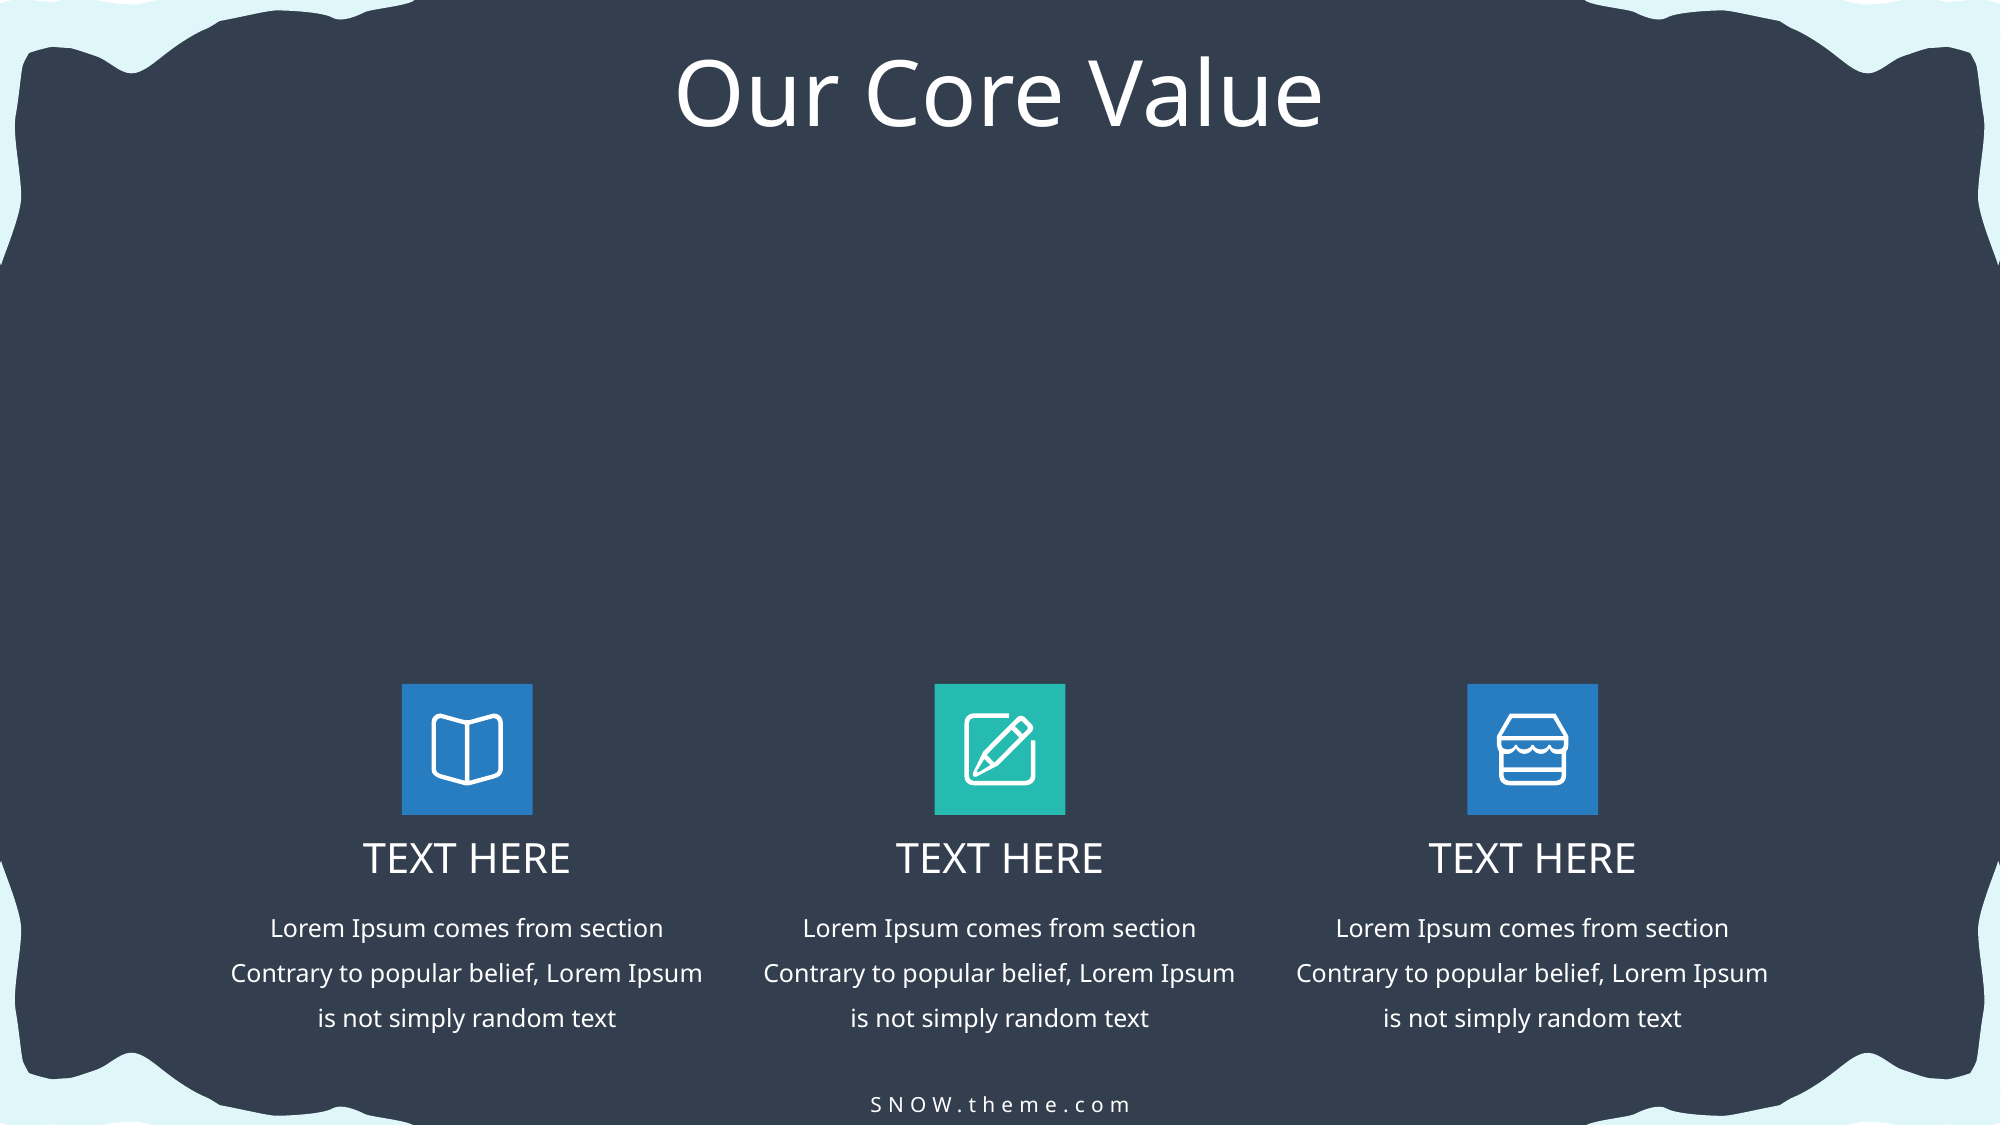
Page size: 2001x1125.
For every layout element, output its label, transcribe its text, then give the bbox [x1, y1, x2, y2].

text_box Lorem Ipsum comes from section Contrary to popular belief, Lorem Ipsum is not simply random text [1280, 890, 1785, 1040]
text_box TEXT HERE [348, 824, 587, 890]
text_box Lorem Ipsum comes from section Contrary to popular belief, Lorem Ipsum is not simply random text [215, 890, 720, 1040]
picture [0, 264, 2000, 750]
text_box [1466, 750, 1599, 816]
text_box TEXT HERE [880, 824, 1119, 890]
text_box Our Core Value [659, 27, 1341, 153]
text_box TEXT HERE [1413, 824, 1652, 890]
text_box [431, 750, 503, 786]
text_box [934, 750, 1066, 816]
text_box [401, 750, 534, 816]
text_box [964, 750, 1036, 786]
text_box [1498, 750, 1568, 786]
text_box Lorem Ipsum comes from section Contrary to popular belief, Lorem Ipsum is not simply random text [747, 890, 1253, 1040]
